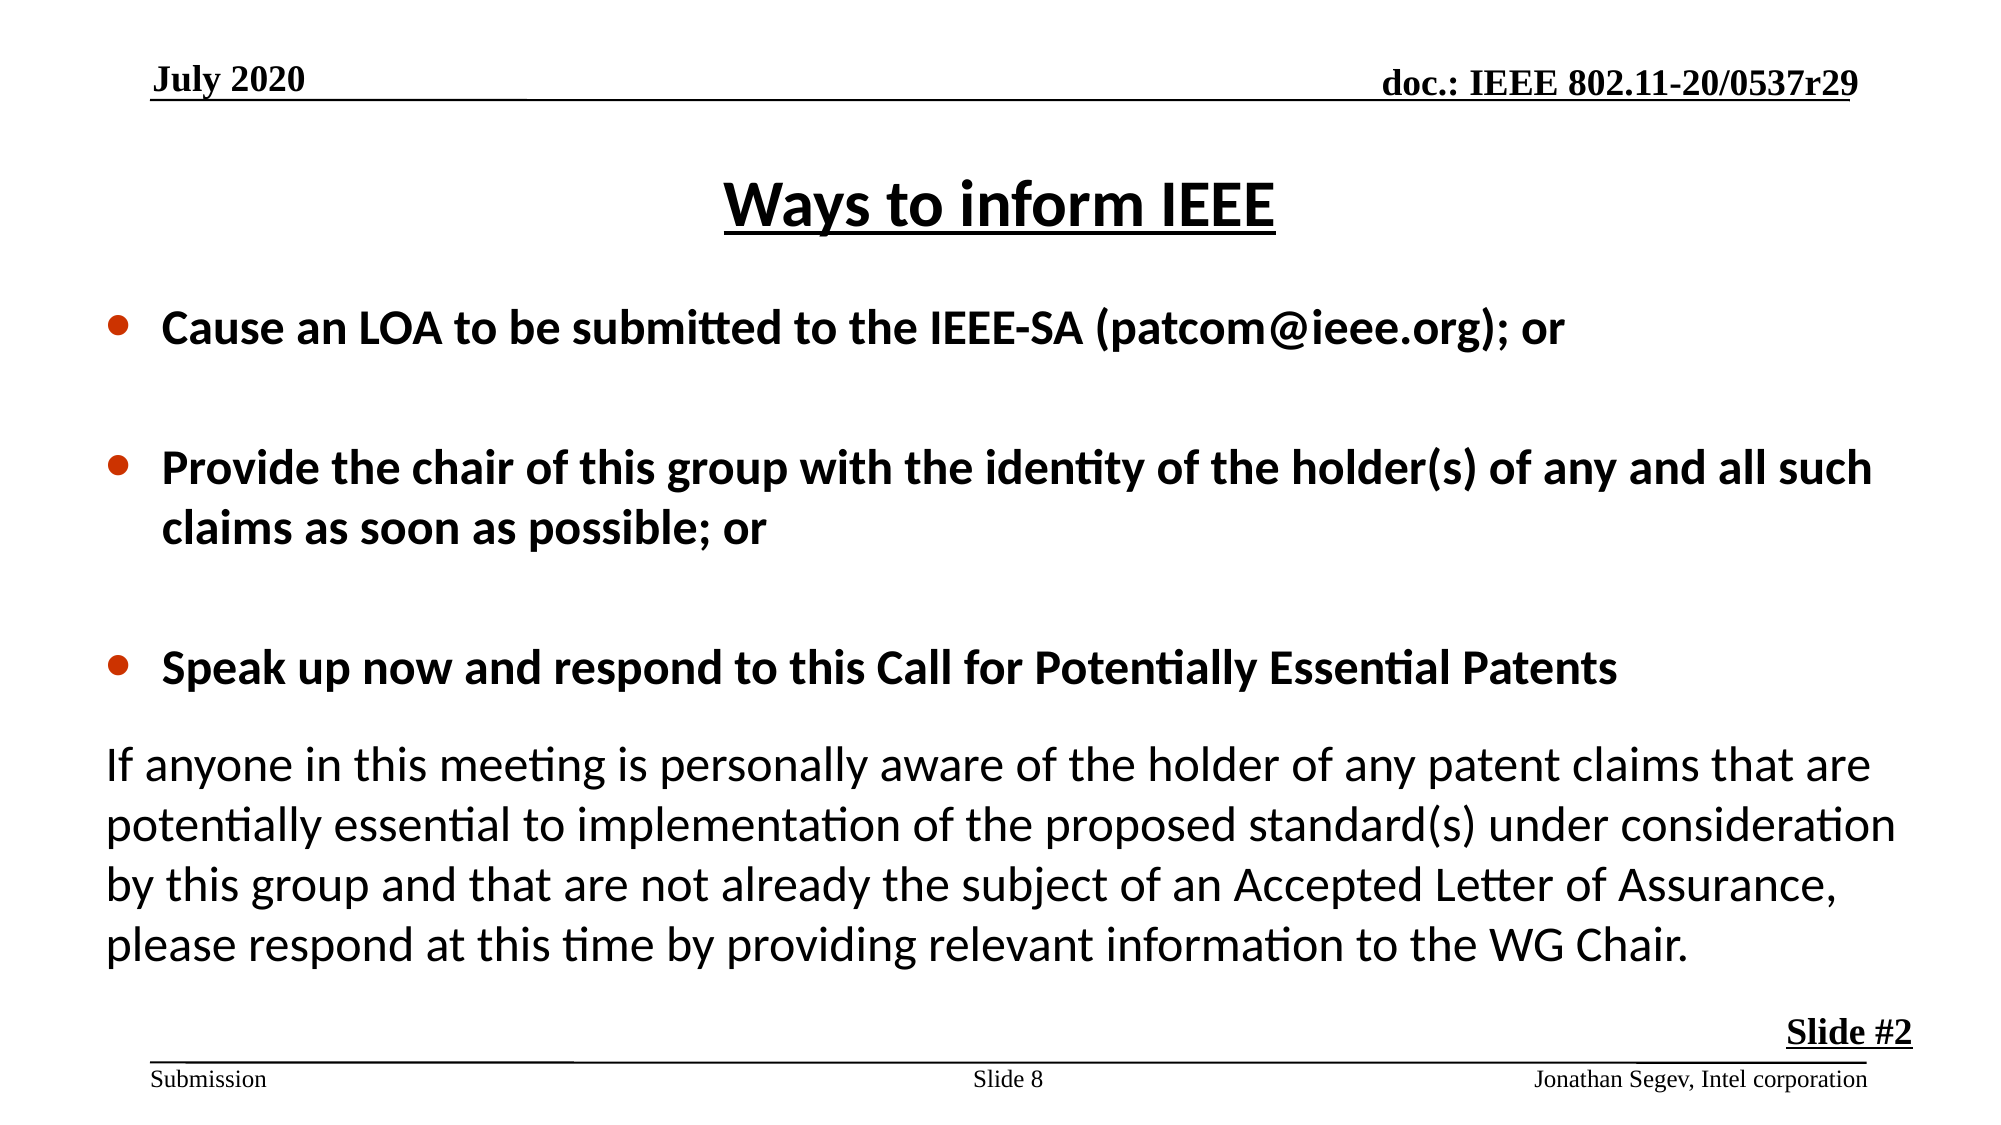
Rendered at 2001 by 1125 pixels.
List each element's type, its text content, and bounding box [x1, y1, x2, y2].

title Ways to inform IEEE [149, 112, 1850, 286]
footer Jonathan Segev, Intel corporation [1171, 1061, 1869, 1093]
slide_number Slide 8 [950, 1061, 1067, 1123]
text_box Slide #2 [1771, 999, 1928, 1060]
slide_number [152, 54, 563, 100]
list Cause an LOA to be submitted to the IEEE-SA (patcom@ieee.org); or Provide the chair of this group with the identity of the holder(s) of any and all such claims as soon as possible; or Speak up now and respond to this Call for Potentially Essential Patents If anyone in this meeting is personally aware of the holder of any patent claims that are potentially essential to implementation of the proposed standard(s) under consideration by this group and that are not already the subject of an Accepted Letter of Assurance, please respond at this time by providing relevant information to the WG Chair. [90, 286, 1946, 1000]
